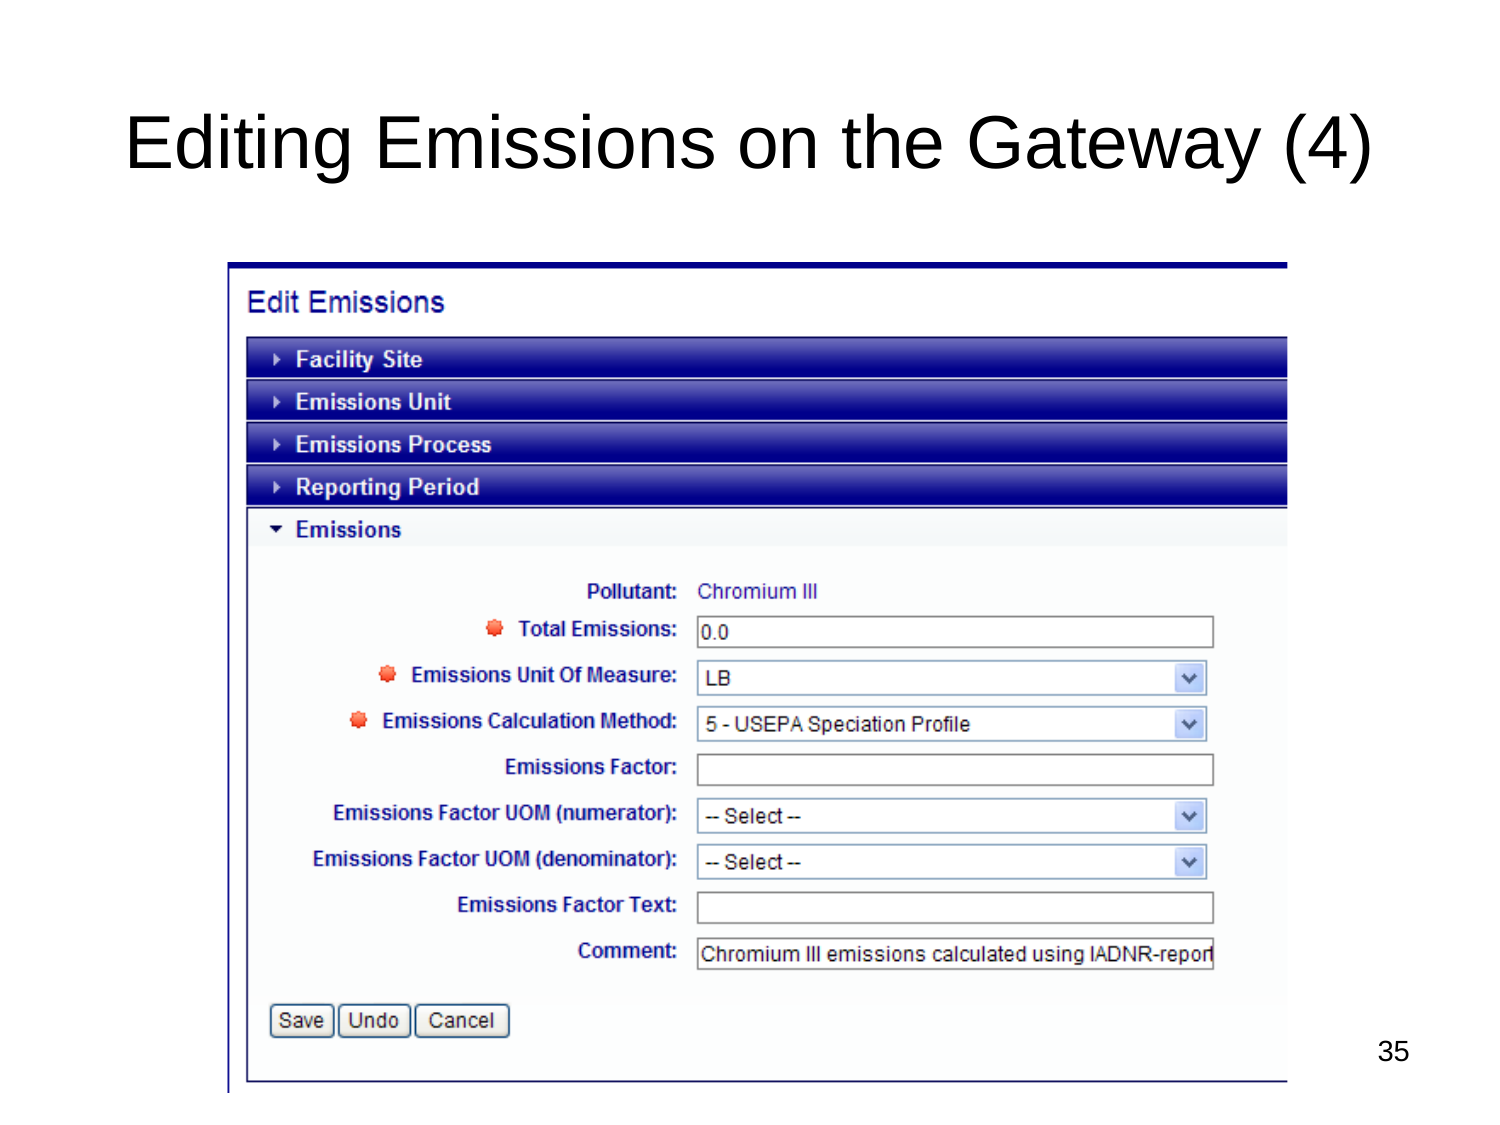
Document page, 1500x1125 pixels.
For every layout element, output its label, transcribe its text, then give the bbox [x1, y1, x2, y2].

picture [212, 262, 1288, 1093]
title Editing Emissions on the Gateway (4) [74, 44, 1426, 233]
slide_number 35 [1074, 1024, 1426, 1103]
